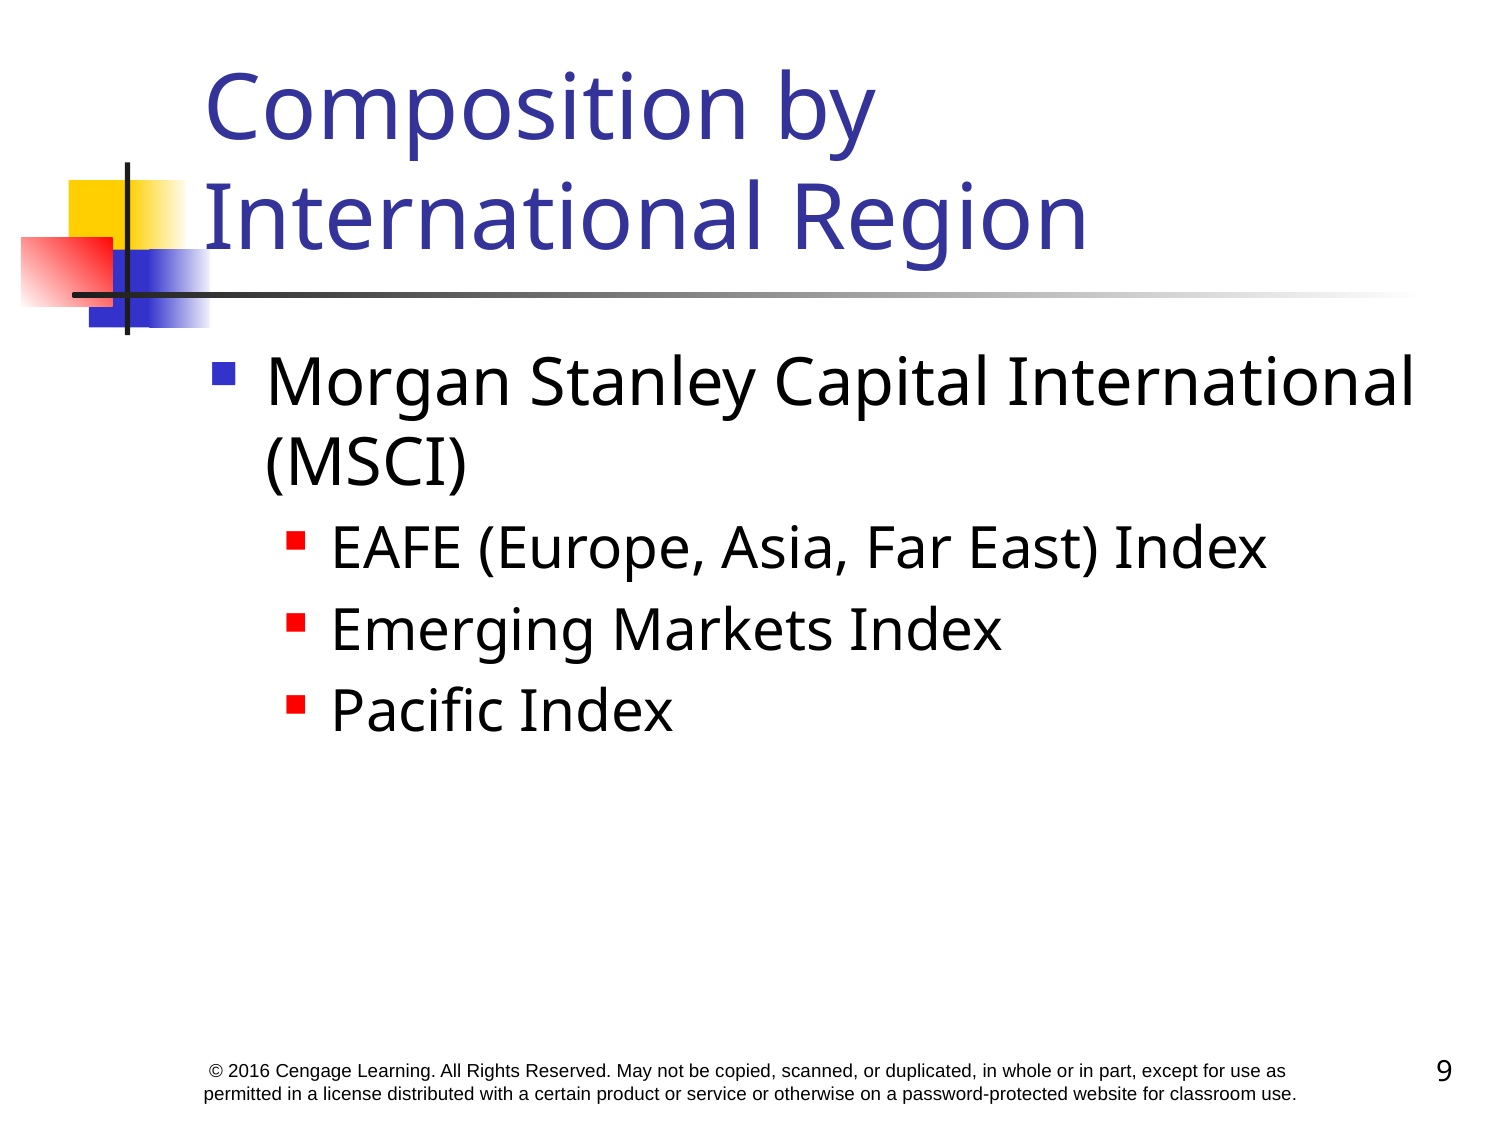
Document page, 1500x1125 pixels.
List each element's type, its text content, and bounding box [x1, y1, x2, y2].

list Morgan Stanley Capital International (MSCI) EAFE (Europe, Asia, Far East) Index Emerging Markets Index Pacific Index [193, 330, 1470, 1007]
title Composition by International Region [188, 34, 1468, 276]
slide_number 9 [1154, 1023, 1468, 1100]
